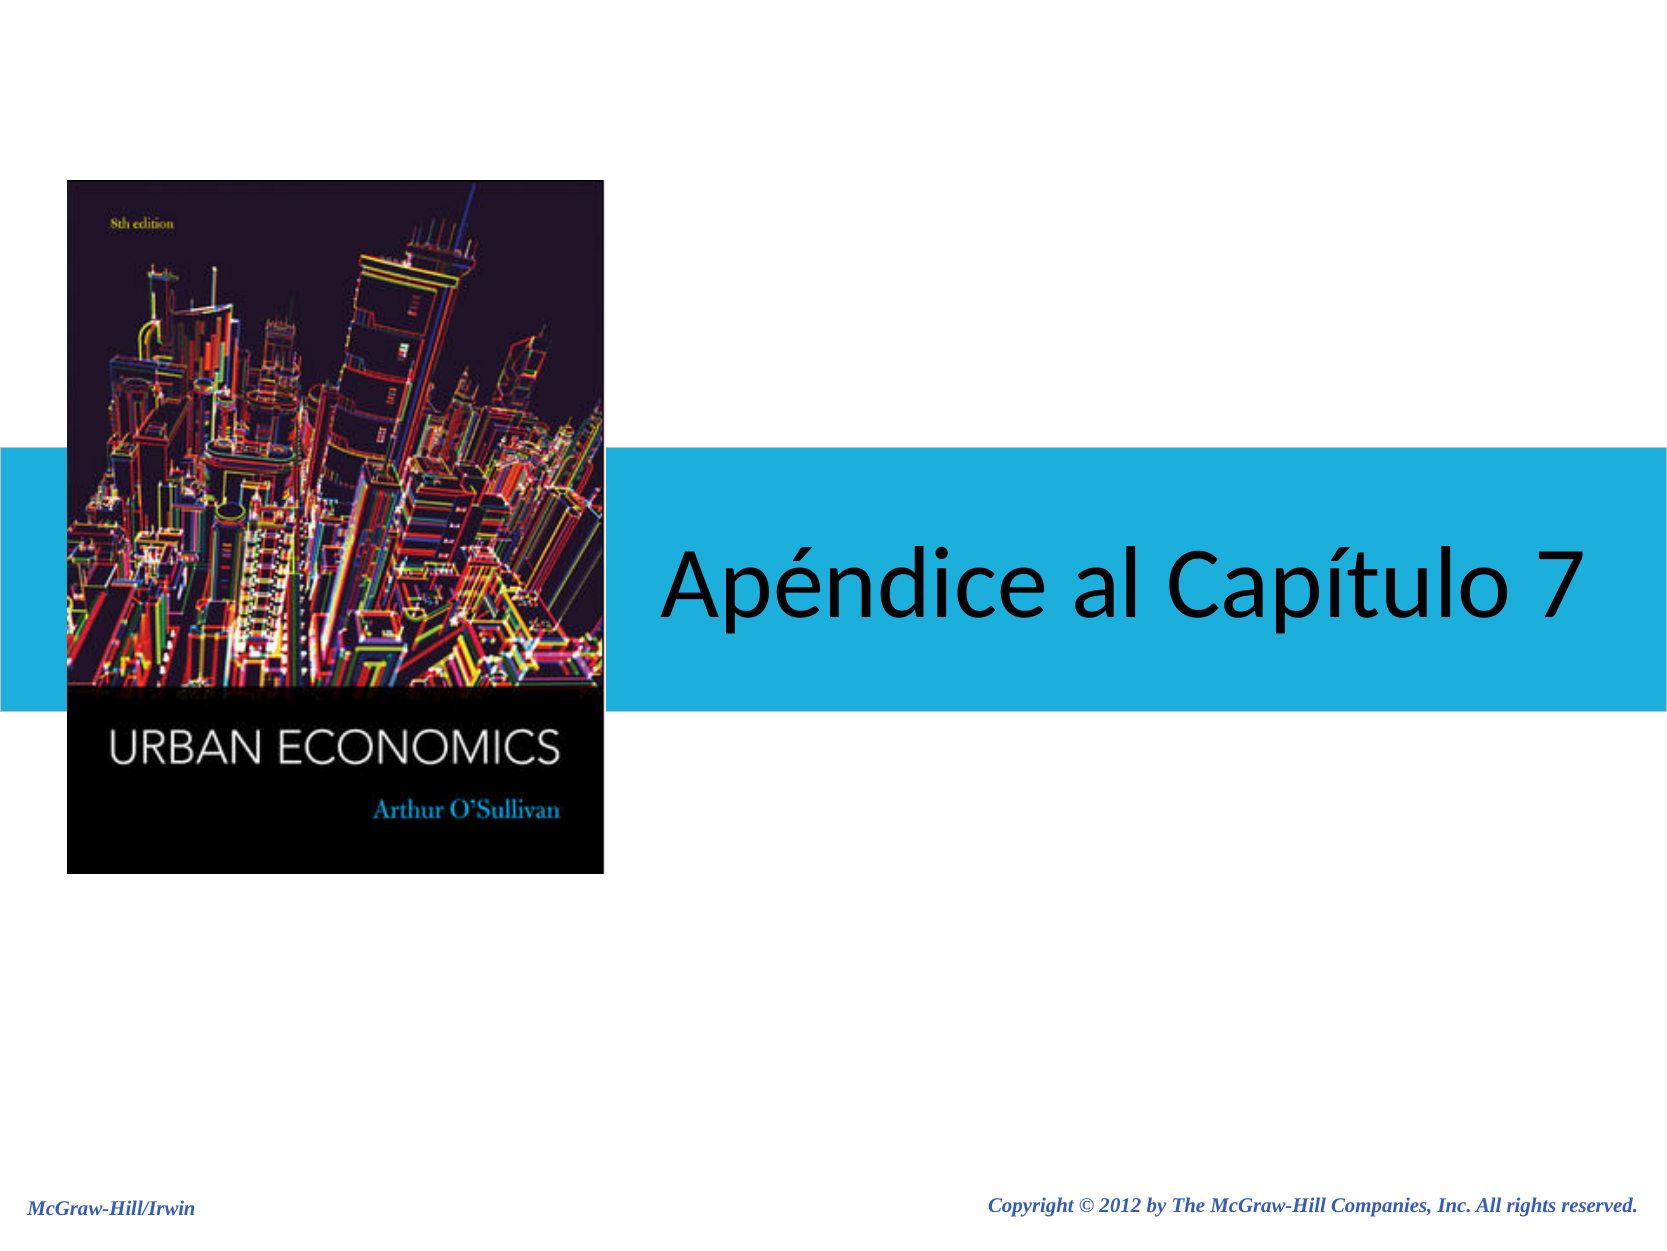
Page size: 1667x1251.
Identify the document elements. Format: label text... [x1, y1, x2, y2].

text_box Copyright © 2012 by The McGraw-Hill Companies, Inc. All rights reserved. [765, 1184, 1654, 1235]
title Apéndice al Capítulo 7 [638, 444, 1609, 709]
text_box McGraw-Hill/Irwin [12, 1187, 450, 1238]
picture [67, 180, 606, 874]
